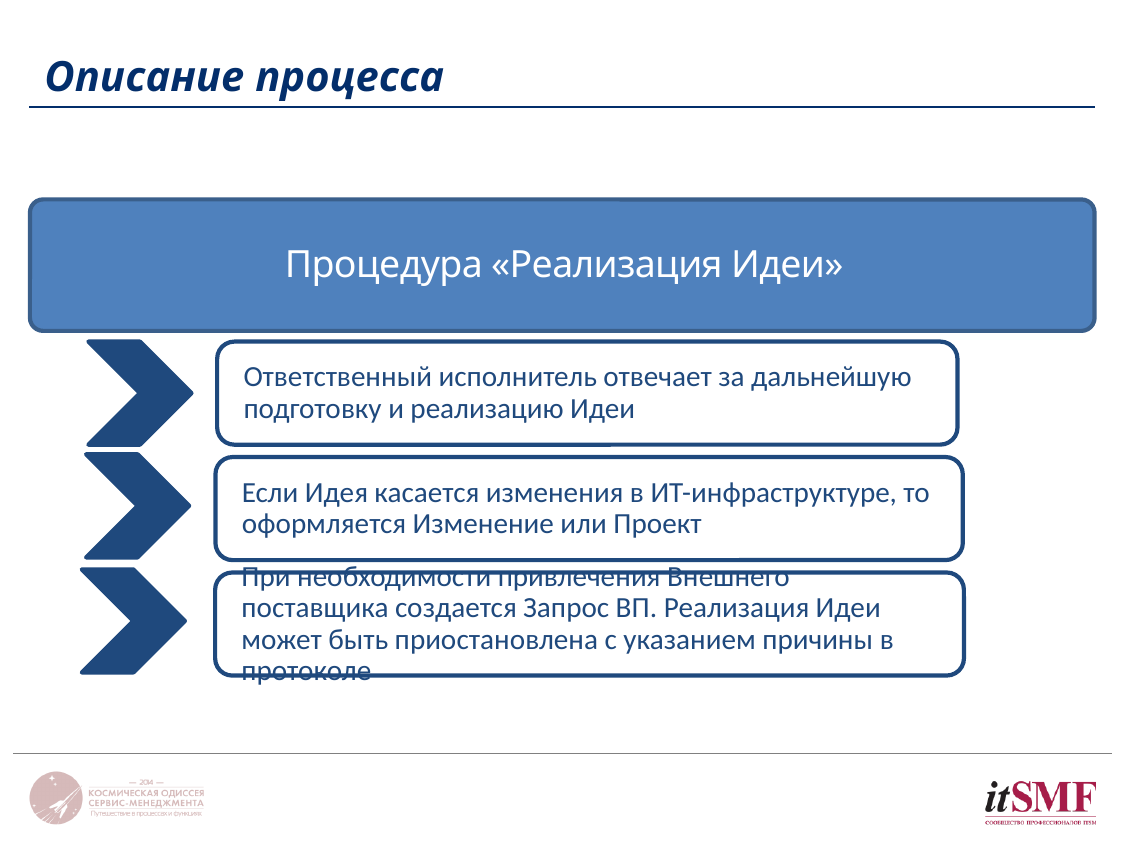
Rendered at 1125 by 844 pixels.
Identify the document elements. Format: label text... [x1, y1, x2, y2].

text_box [29, 138, 1096, 730]
picture [985, 781, 1096, 825]
title Описание процесса [29, 33, 1096, 115]
